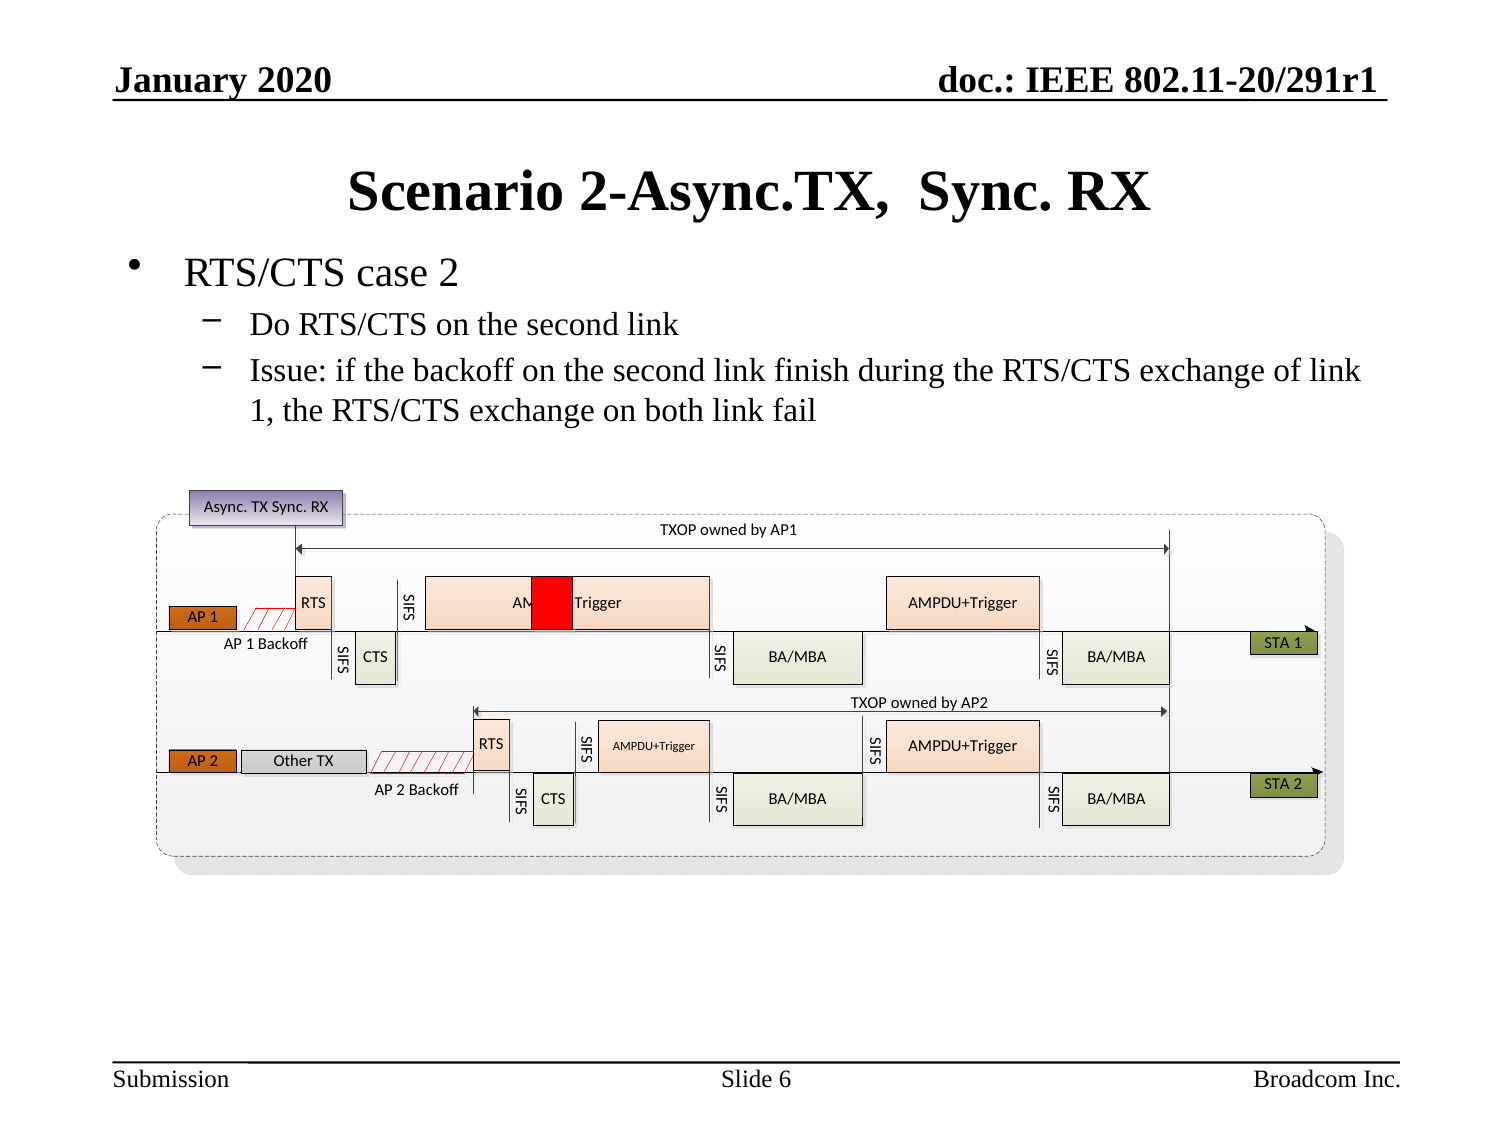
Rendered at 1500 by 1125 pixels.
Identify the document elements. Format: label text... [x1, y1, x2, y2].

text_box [153, 487, 1347, 878]
list RTS/CTS case 2 Do RTS/CTS on the second link Issue: if the backoff on the second link finish during the RTS/CTS exchange of link 1, the RTS/CTS exchange on both link fail [112, 275, 1388, 1038]
title Scenario 2-Async.TX, Sync. RX [112, 99, 1388, 275]
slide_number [114, 54, 335, 101]
footer Broadcom Inc. [1250, 1061, 1402, 1093]
slide_number Slide 6 [712, 1061, 800, 1093]
